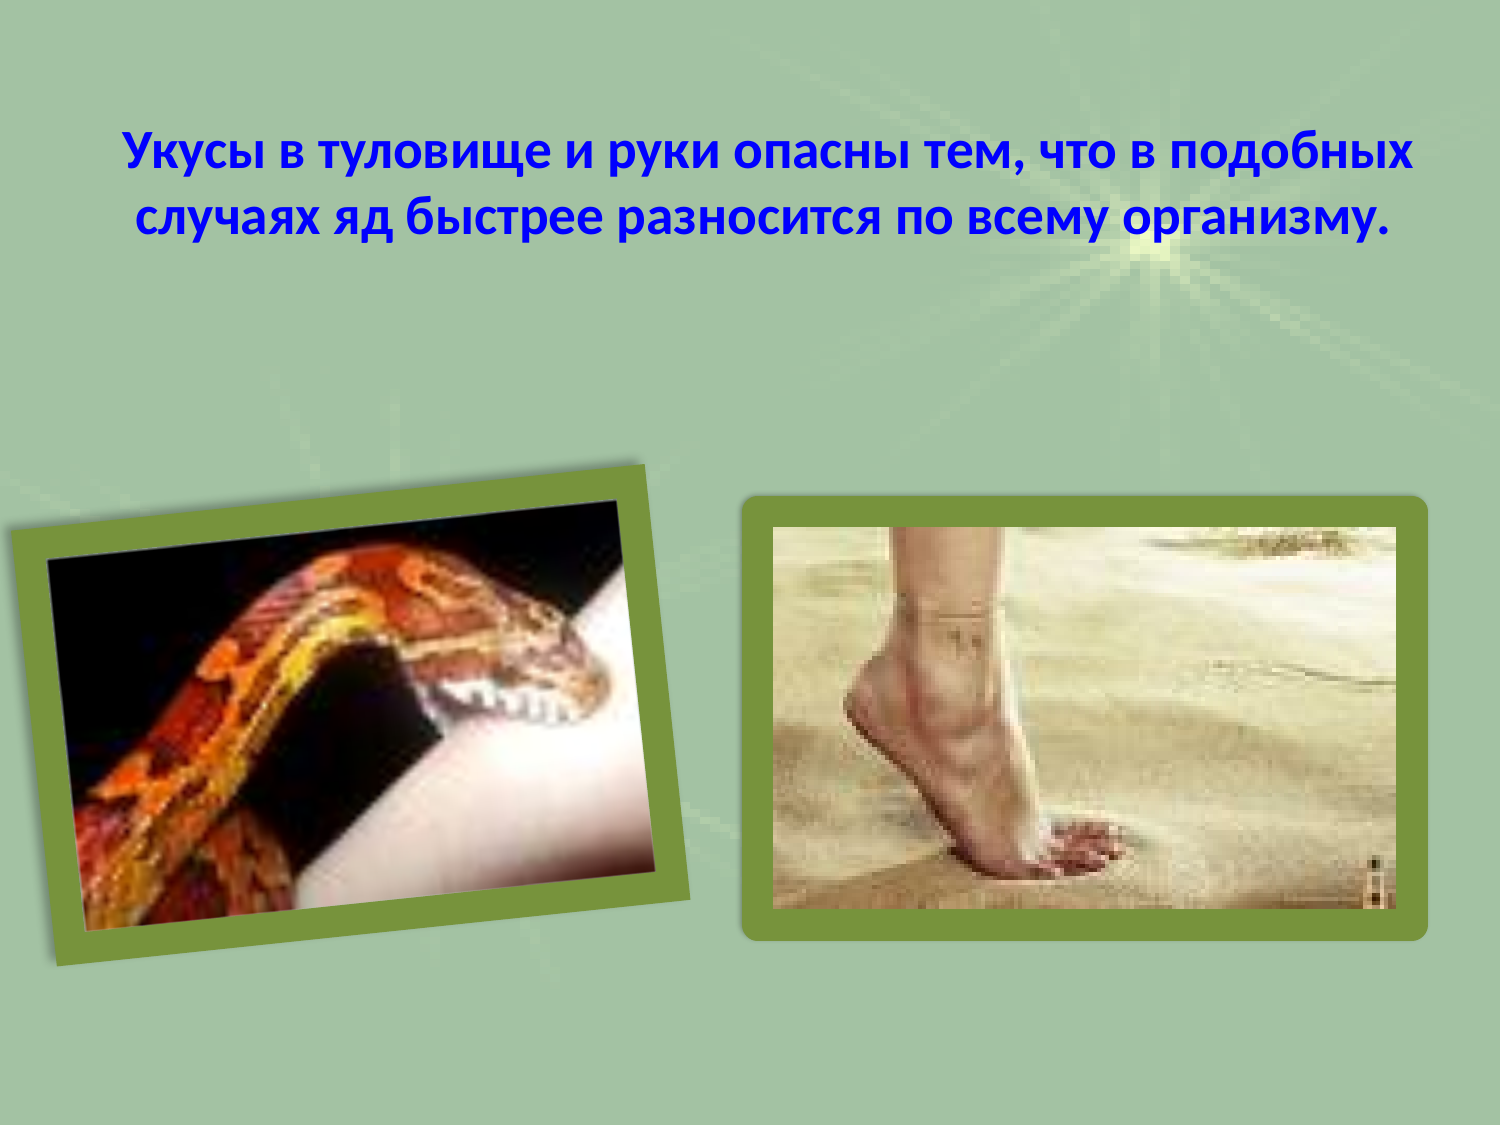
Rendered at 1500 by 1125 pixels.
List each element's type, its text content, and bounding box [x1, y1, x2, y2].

list Укусы в туловище и руки опасны тем, что в подобных случаях яд быстрее разносится по всему организму. [70, 105, 1454, 434]
picture [0, 0, 1500, 1125]
